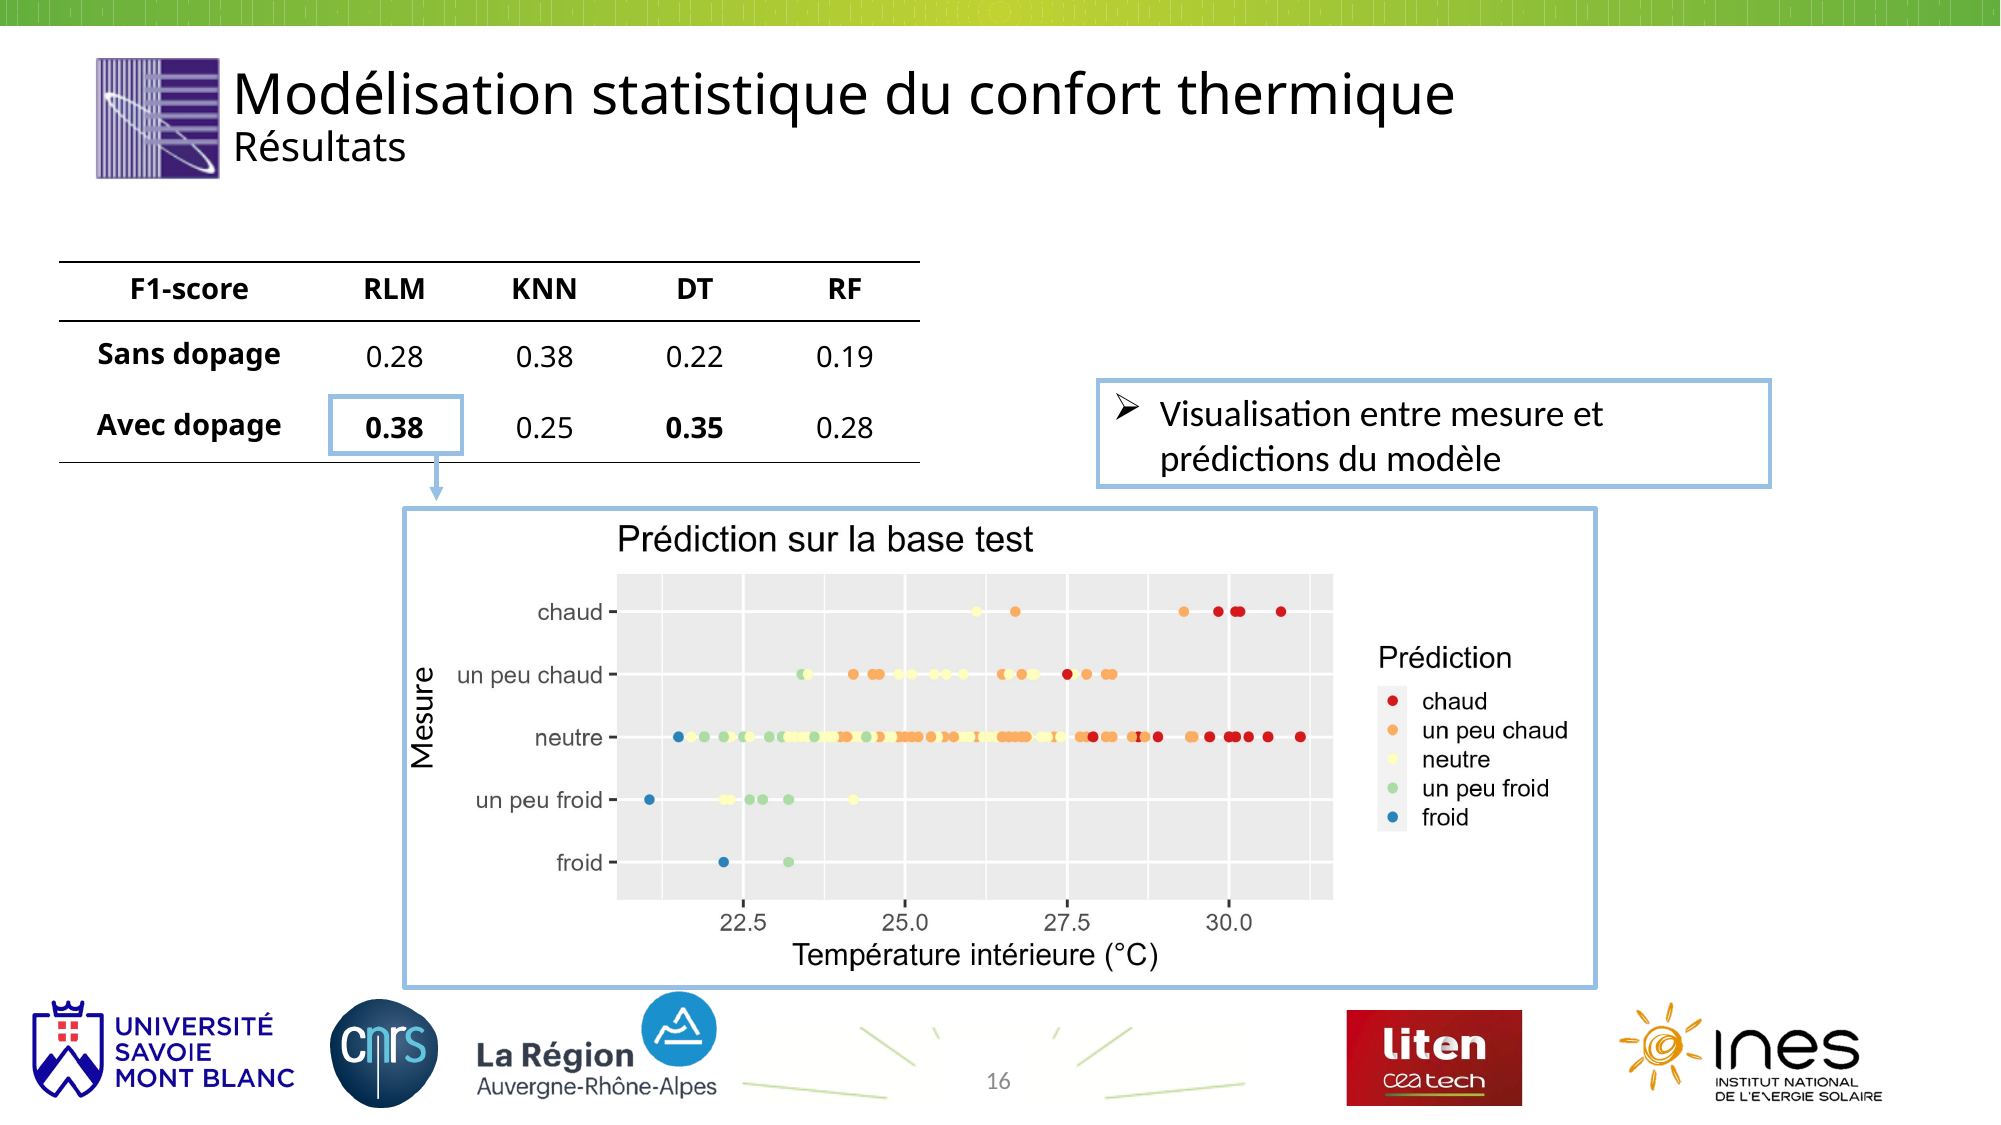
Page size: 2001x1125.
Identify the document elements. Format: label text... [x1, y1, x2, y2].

table_header RLM [320, 263, 470, 320]
table_cell 0.35 [620, 392, 770, 462]
slide_number 16 [955, 1049, 1042, 1110]
table_cell 0.19 [770, 322, 920, 392]
table_header KNN [470, 263, 620, 320]
picture [1610, 994, 1891, 1109]
text_box Visualisation entre mesure et prédictions du modèle [1097, 380, 1771, 488]
table_cell 0.28 [320, 322, 470, 392]
table_cell 0.25 [470, 392, 620, 462]
picture [95, 58, 217, 180]
table_cell 0.38 [320, 392, 470, 462]
table_cell Avec dopage [59, 392, 320, 462]
table_cell Sans dopage [59, 322, 320, 392]
table_header F1-score [59, 263, 320, 320]
table_header DT [620, 263, 770, 320]
table_cell 0.28 [770, 392, 920, 462]
title Modélisation statistique du confort thermique Résultats [217, 49, 1505, 187]
table_cell 0.38 [470, 322, 620, 392]
picture [1344, 1010, 1525, 1106]
picture [19, 989, 307, 1118]
text_box [330, 396, 463, 455]
table_header RF [770, 263, 920, 320]
picture [330, 999, 438, 1108]
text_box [406, 510, 1594, 986]
picture [476, 990, 1264, 1105]
table_cell 0.22 [620, 322, 770, 392]
